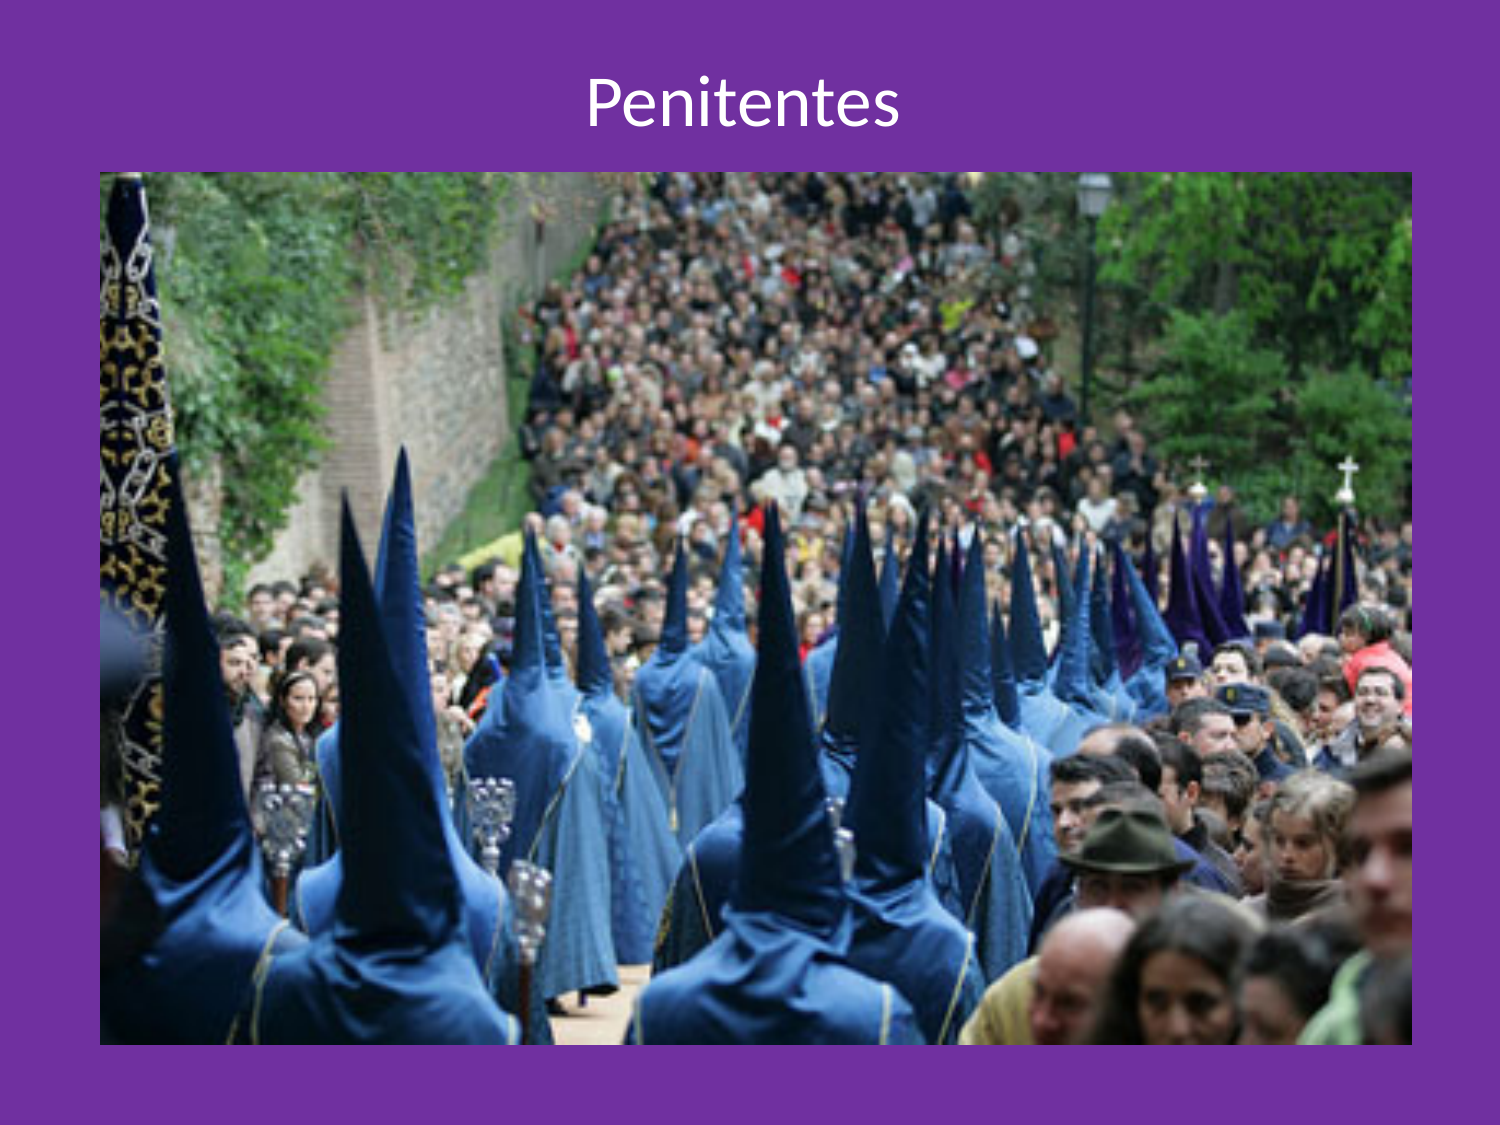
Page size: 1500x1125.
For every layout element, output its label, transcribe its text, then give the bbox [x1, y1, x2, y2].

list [100, 172, 1412, 1045]
title Penitentes [75, 45, 1412, 149]
